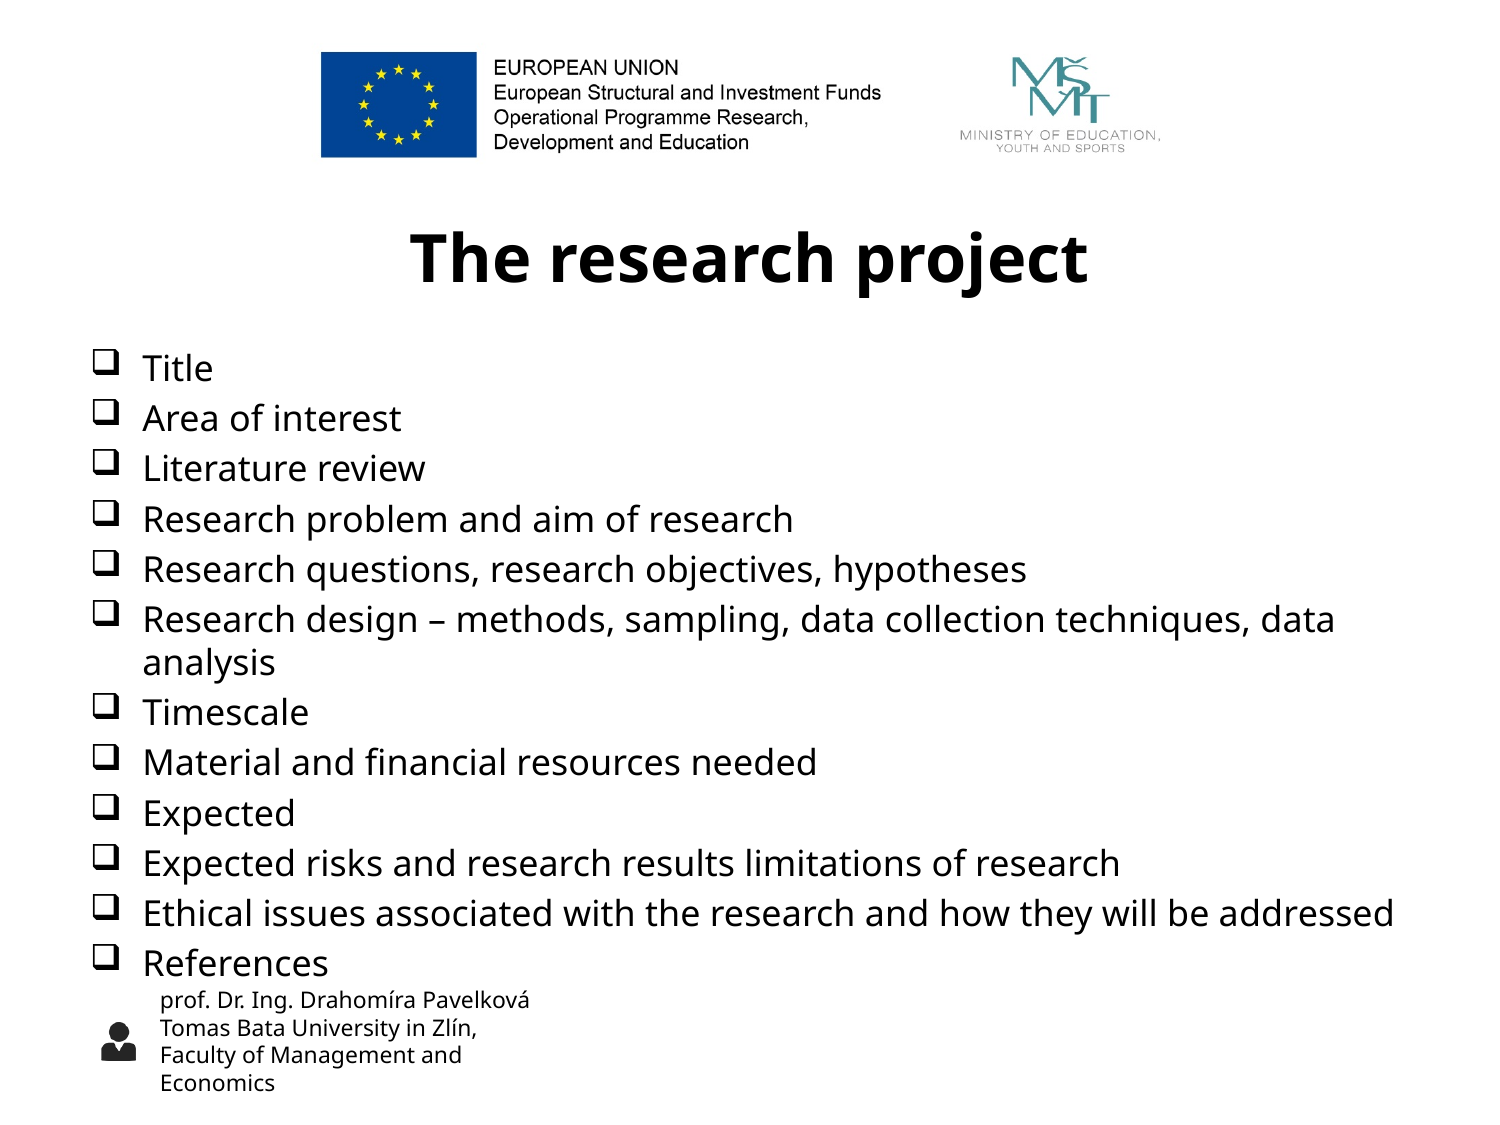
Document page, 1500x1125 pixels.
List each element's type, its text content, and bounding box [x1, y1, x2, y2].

list Title Area of interest Literature review Research problem and aim of research Research questions, research objectives, hypotheses Research design – methods, sampling, data collection techniques, data analysis Timescale Material and financial resources needed Expected Expected risks and research results limitations of research Ethical issues associated with the research and how they will be addressed References [75, 338, 1425, 1005]
picture [101, 1021, 136, 1062]
picture [268, 0, 1212, 210]
title The research project [75, 196, 1425, 315]
footer prof. Dr. Ing. Drahomíra Pavelková Tomas Bata University in Zlín, Faculty of Management and Economics [145, 999, 550, 1083]
